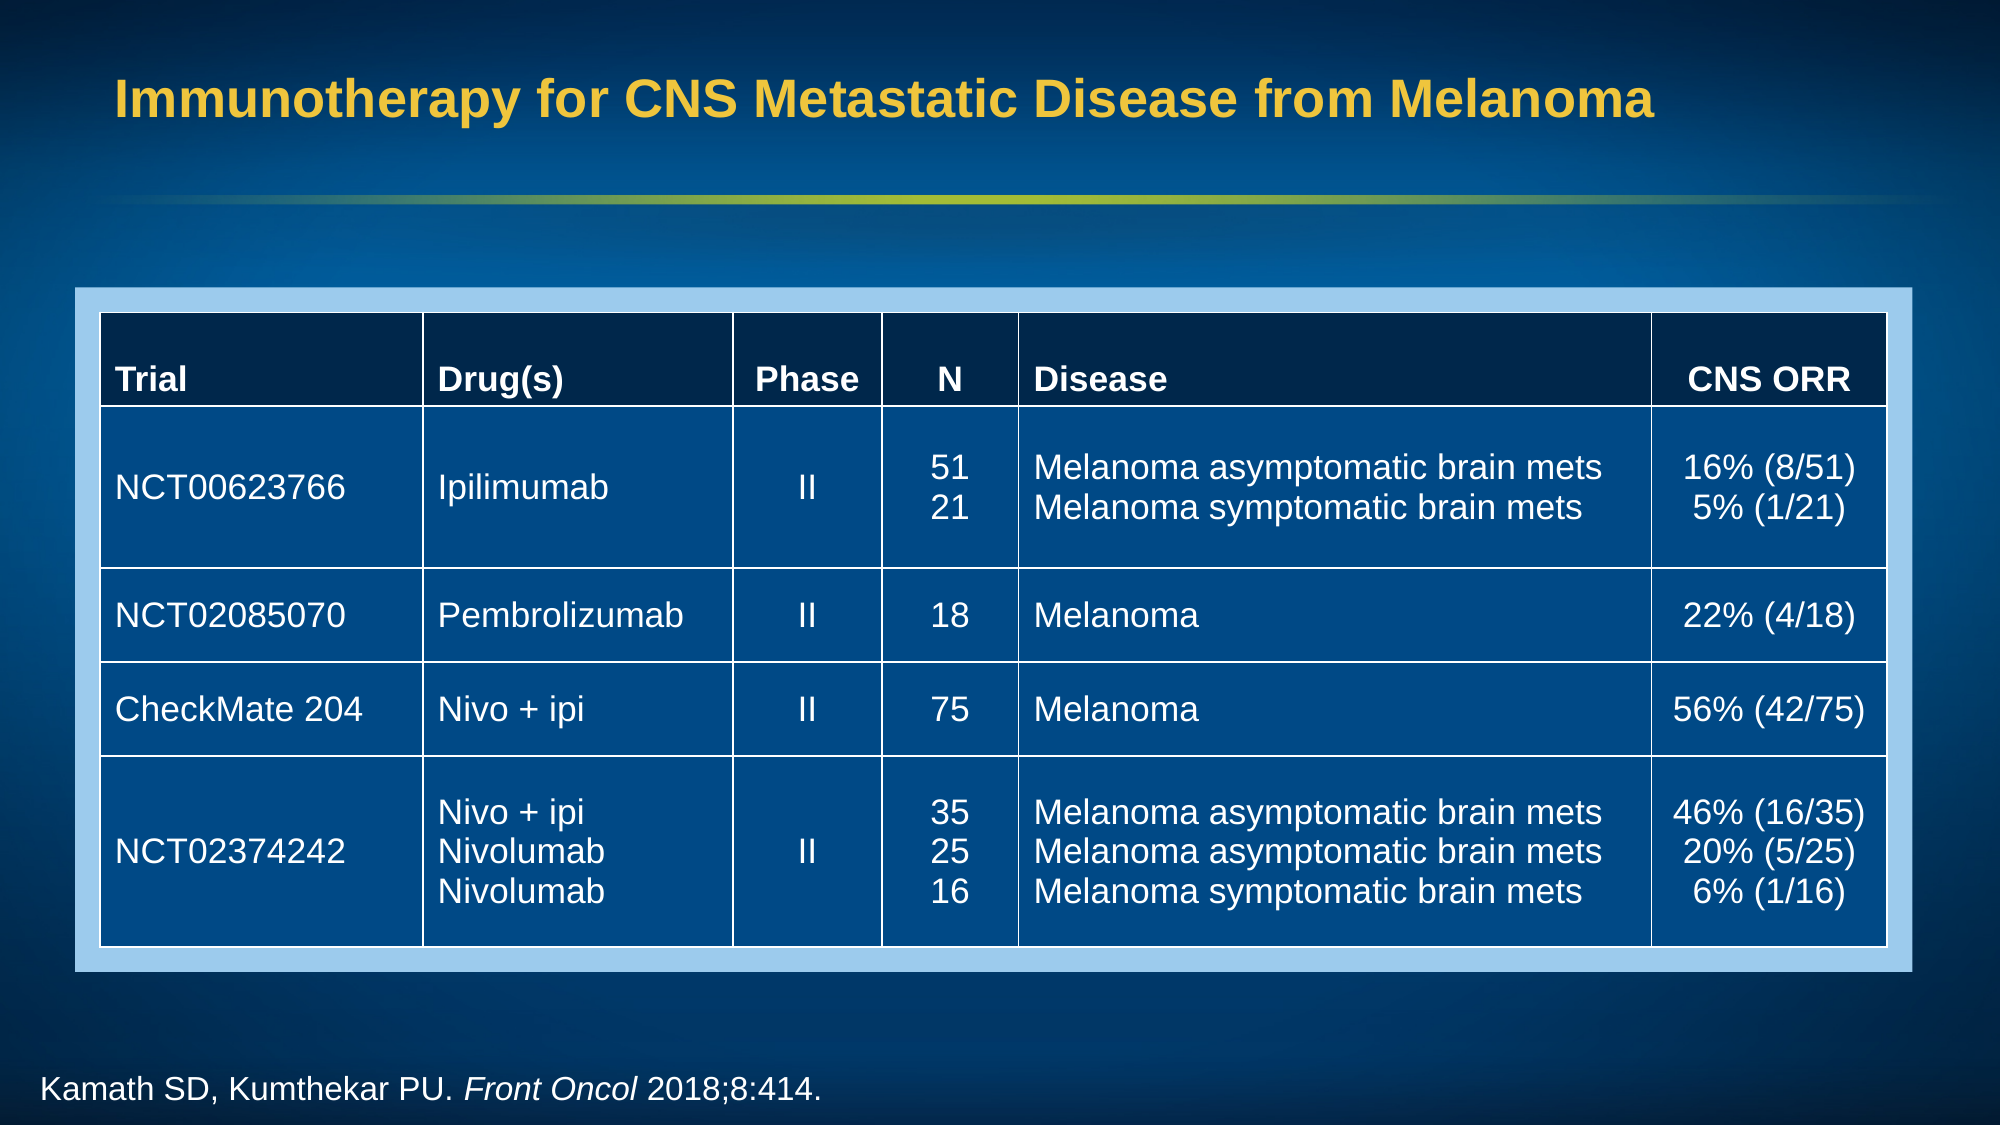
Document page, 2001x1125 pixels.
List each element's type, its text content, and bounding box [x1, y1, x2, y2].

table_cell Melanoma asymptomatic brain mets Melanoma symptomatic brain mets [1019, 407, 1651, 567]
table_cell Melanoma [1019, 663, 1651, 755]
table_cell II [734, 663, 881, 755]
table_header Disease [1019, 313, 1651, 405]
table_cell Nivo + ipi [424, 663, 732, 755]
table_cell 75 [883, 663, 1018, 755]
table_cell 18 [883, 569, 1018, 661]
picture [0, 0, 2000, 1125]
table_header Trial [101, 313, 422, 405]
table_cell 16% (8/51) 5% (1/21) [1652, 407, 1886, 567]
table_header Phase [734, 313, 881, 405]
table_cell CheckMate 204 [101, 663, 422, 755]
table_cell Pembrolizumab [424, 569, 732, 661]
table_cell NCT00623766 [101, 407, 422, 567]
table_header N [883, 313, 1018, 405]
text_box Kamath SD, Kumthekar PU. Front Oncol 2018;8:414. [25, 1059, 838, 1115]
table_cell Nivo + ipi Nivolumab Nivolumab [424, 757, 732, 946]
table_cell NCT02085070 [101, 569, 422, 661]
table_cell Ipilimumab [424, 407, 732, 567]
table_cell II [734, 407, 881, 567]
table_cell 56% (42/75) [1652, 663, 1886, 755]
table_cell NCT02374242 [101, 757, 422, 946]
table_cell Melanoma asymptomatic brain mets Melanoma asymptomatic brain mets Melanoma symptomatic brain mets [1019, 757, 1651, 946]
table_cell II [734, 569, 881, 661]
title Immunotherapy for CNS Metastatic Disease from Melanoma [99, 2, 1900, 190]
table_cell Melanoma [1019, 569, 1651, 661]
table_cell 46% (16/35) 20% (5/25) 6% (1/16) [1652, 757, 1886, 946]
table_cell 51 21 [883, 407, 1018, 567]
table_cell 22% (4/18) [1652, 569, 1886, 661]
table_cell II [734, 757, 881, 946]
table_header CNS ORR [1652, 313, 1886, 405]
table_cell 35 25 16 [883, 757, 1018, 946]
text_box [75, 287, 1913, 972]
table_header Drug(s) [424, 313, 732, 405]
